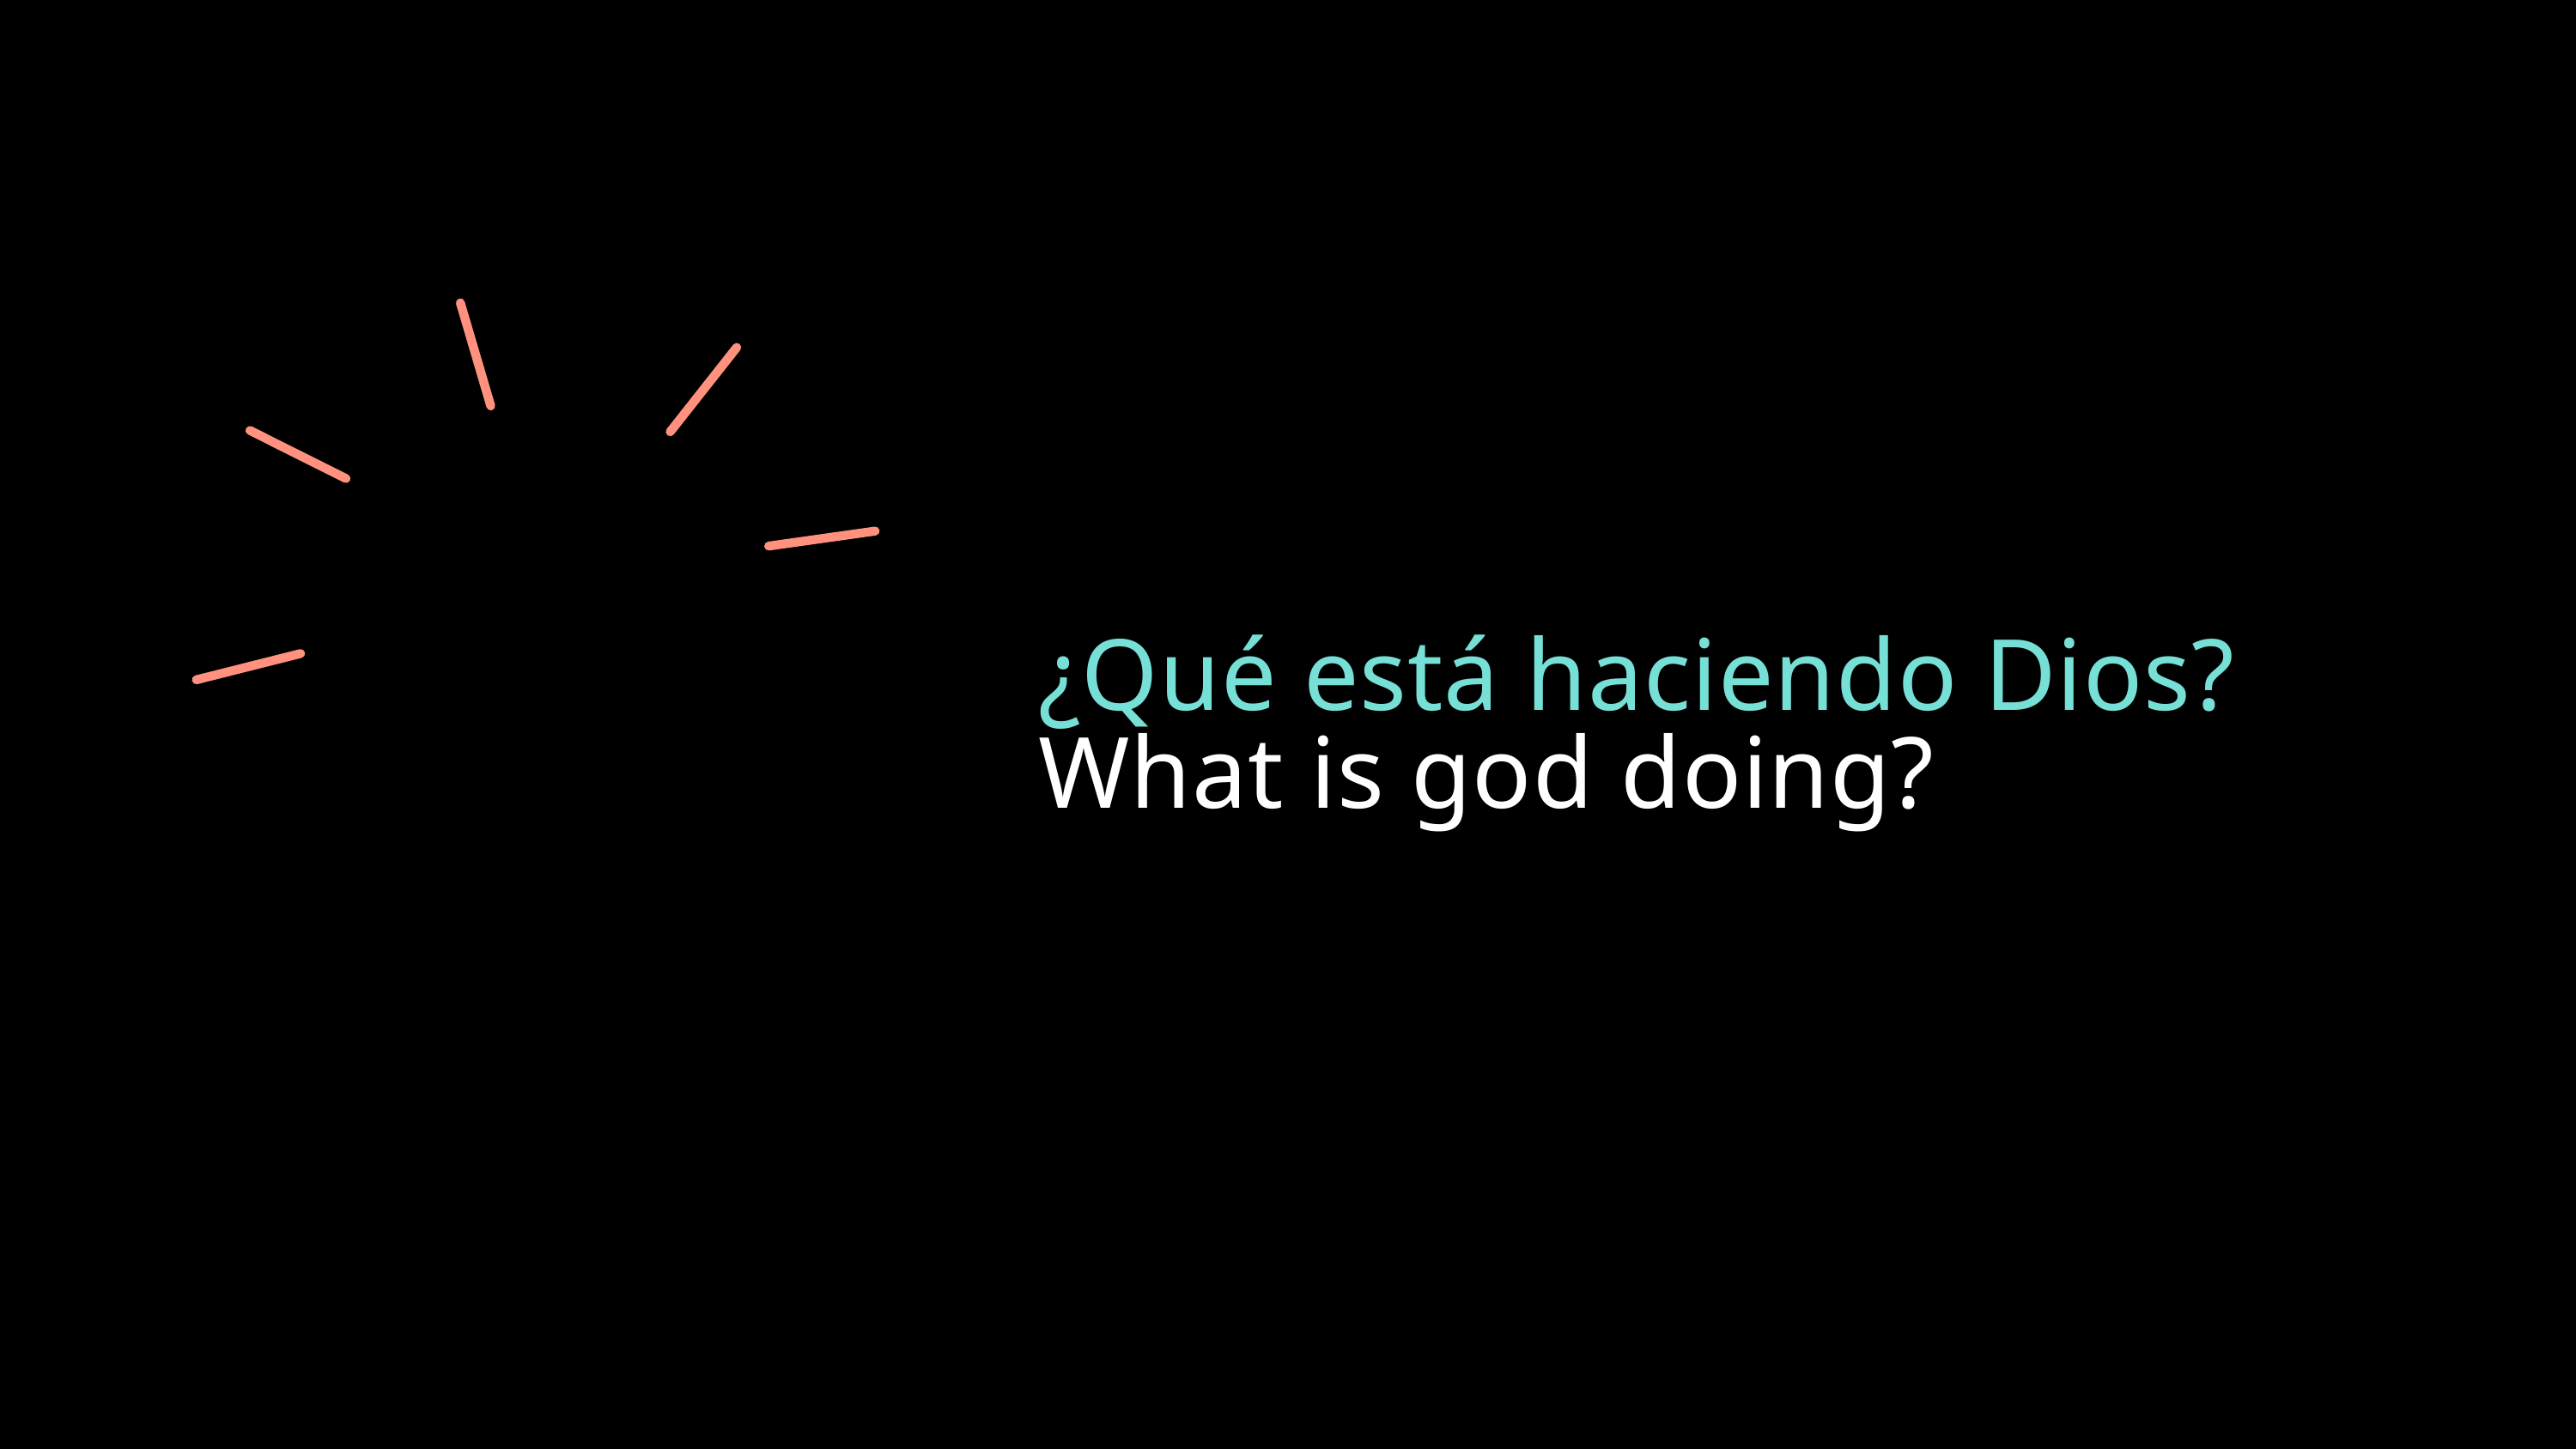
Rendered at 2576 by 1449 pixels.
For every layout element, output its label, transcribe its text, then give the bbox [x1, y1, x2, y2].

text_box ¿Qué está haciendo Dios? What is god doing? [1038, 631, 2362, 828]
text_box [195, 305, 876, 687]
